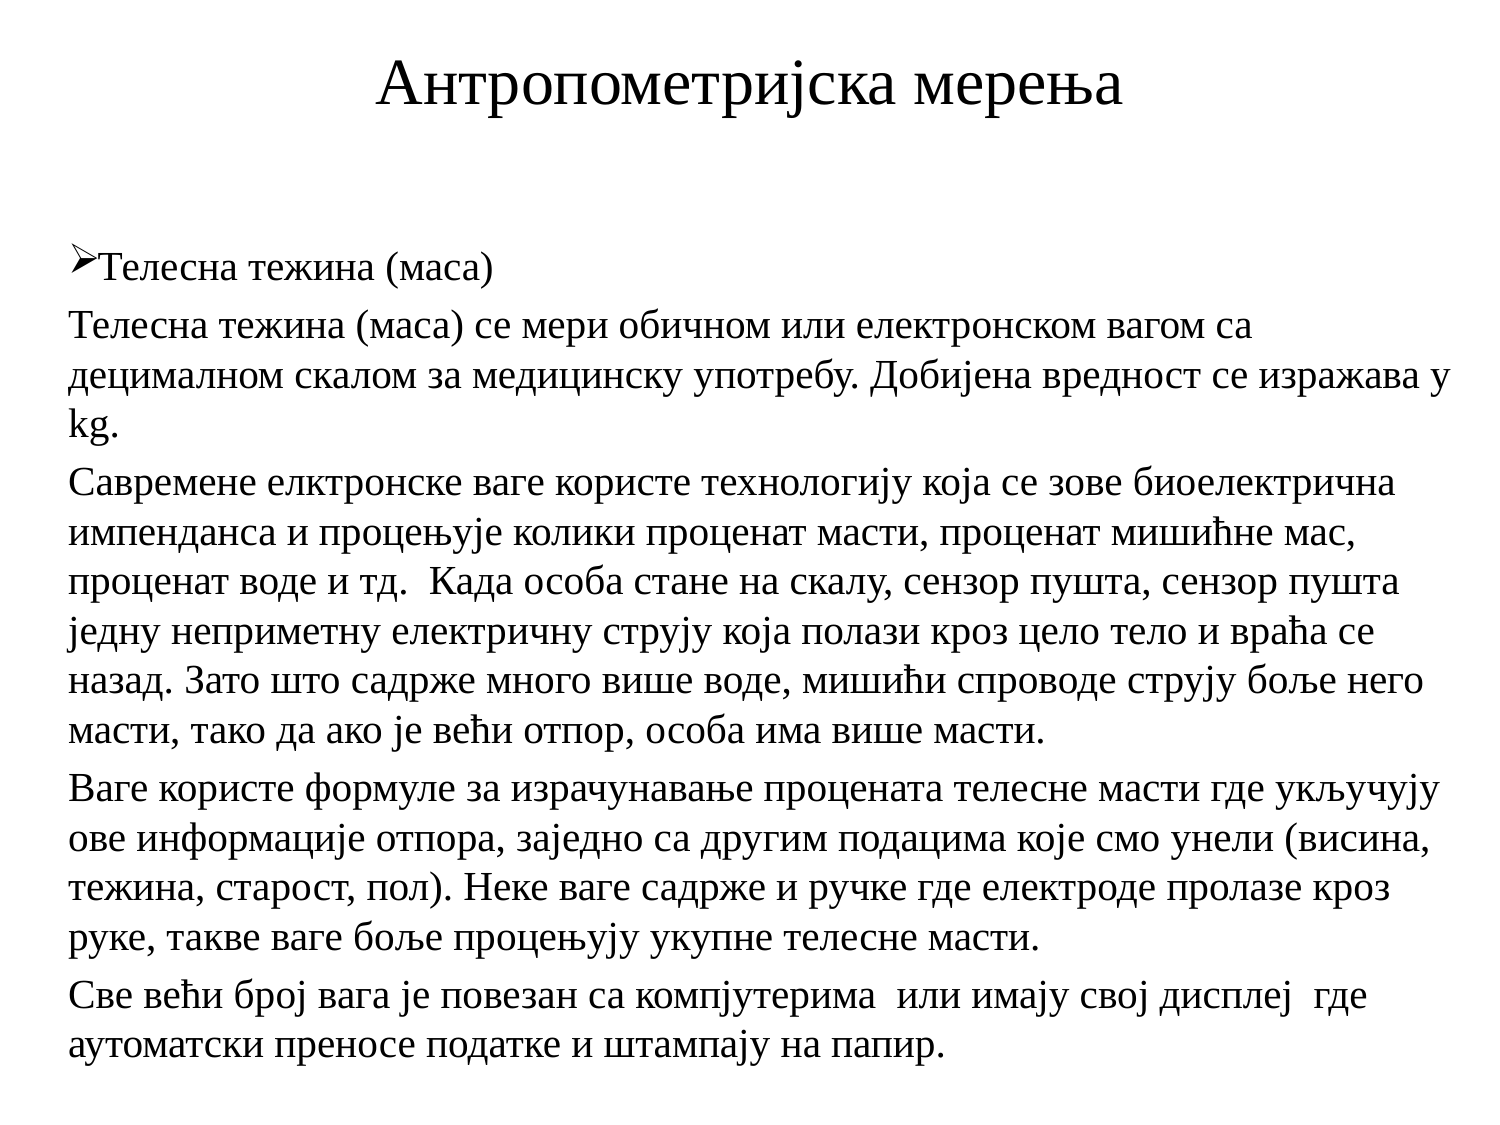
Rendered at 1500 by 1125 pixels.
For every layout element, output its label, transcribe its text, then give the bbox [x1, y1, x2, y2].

subtitle Телесна тежина (маса) Телесна тежина (маса) се мери обичном или електронском вагом са децималном скалом за медицинску употребу. Добијена вредност се изражава у kg. Савремене елктронске ваге користе технологију која се зове биоелектрична импенданса и процењује колики проценат масти, проценат мишићне мас, проценат воде и тд. Када особа стане на скалу, сензор пушта, сензор пушта једну неприметну електричну струју која полази кроз цело тело и враћа се назад. Зато што садрже много више воде, мишићи спроводе струју боље него масти, тако да ако је већи отпор, особа има више масти. Ваге користе формуле за израчунавање процената телесне масти где укључују ове информације отпора, заједно са другим подацима које смо унели (висина, тежина, старост, пол). Неке ваге садрже и ручке где електроде пролазе кроз руке, такве ваге боље процењују укупне телесне масти. Све већи број вага је повезан са компјутерима или имају свој дисплеј где аутоматски преносе податке и штампају на папир. [53, 231, 1471, 1083]
title Антропометријска мерења [112, 30, 1388, 126]
